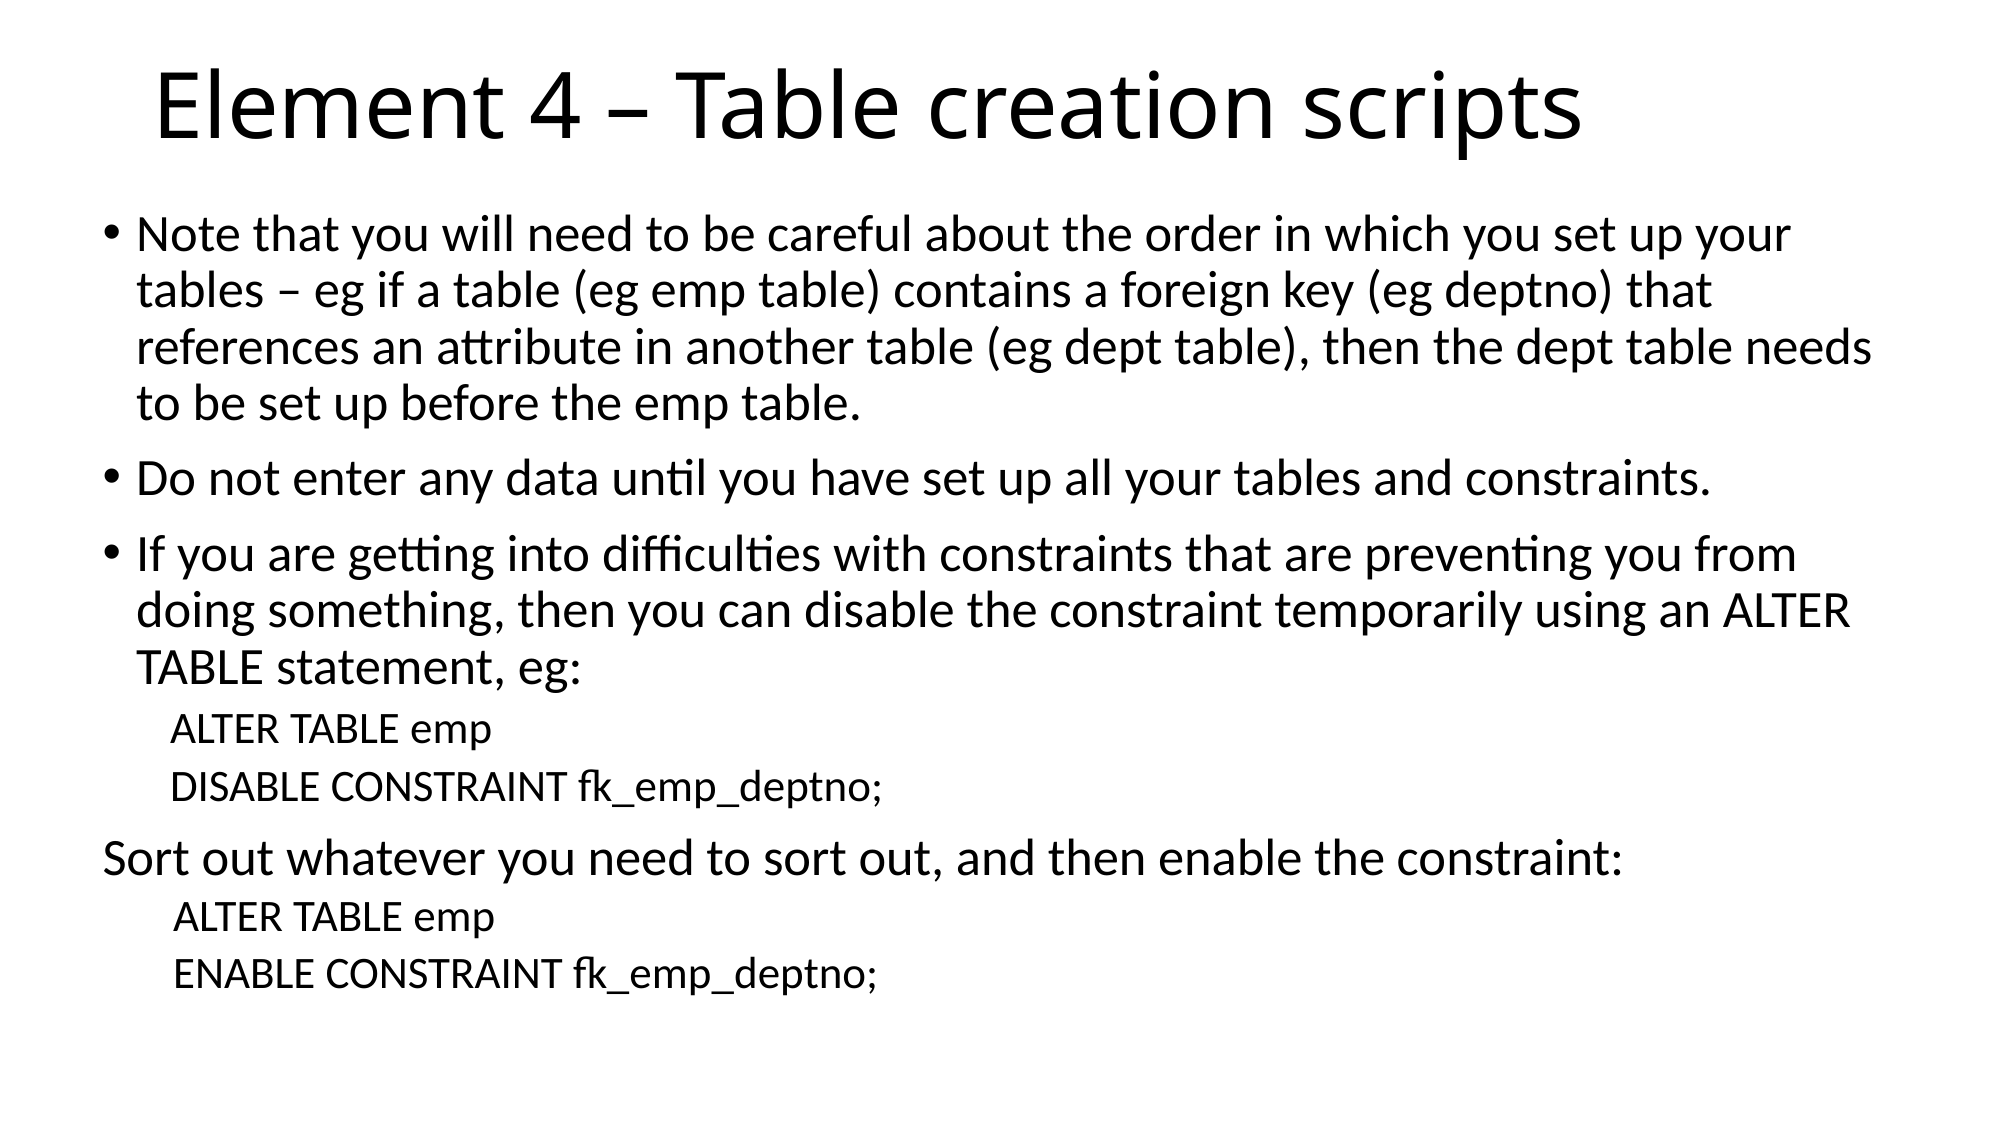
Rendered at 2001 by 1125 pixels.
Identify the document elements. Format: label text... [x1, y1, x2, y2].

list Note that you will need to be careful about the order in which you set up your tables – eg if a table (eg emp table) contains a foreign key (eg deptno) that references an attribute in another table (eg dept table), then the dept table needs to be set up before the emp table. Do not enter any data until you have set up all your tables and constraints. If you are getting into difficulties with constraints that are preventing you from doing something, then you can disable the constraint temporarily using an ALTER TABLE statement, eg: ALTER TABLE emp DISABLE CONSTRAINT fk_emp_deptno; Sort out whatever you need to sort out, and then enable the constraint: ALTER TABLE emp ENABLE CONSTRAINT fk_emp_deptno; [87, 198, 1915, 1014]
title Element 4 – Table creation scripts [137, 0, 1863, 198]
